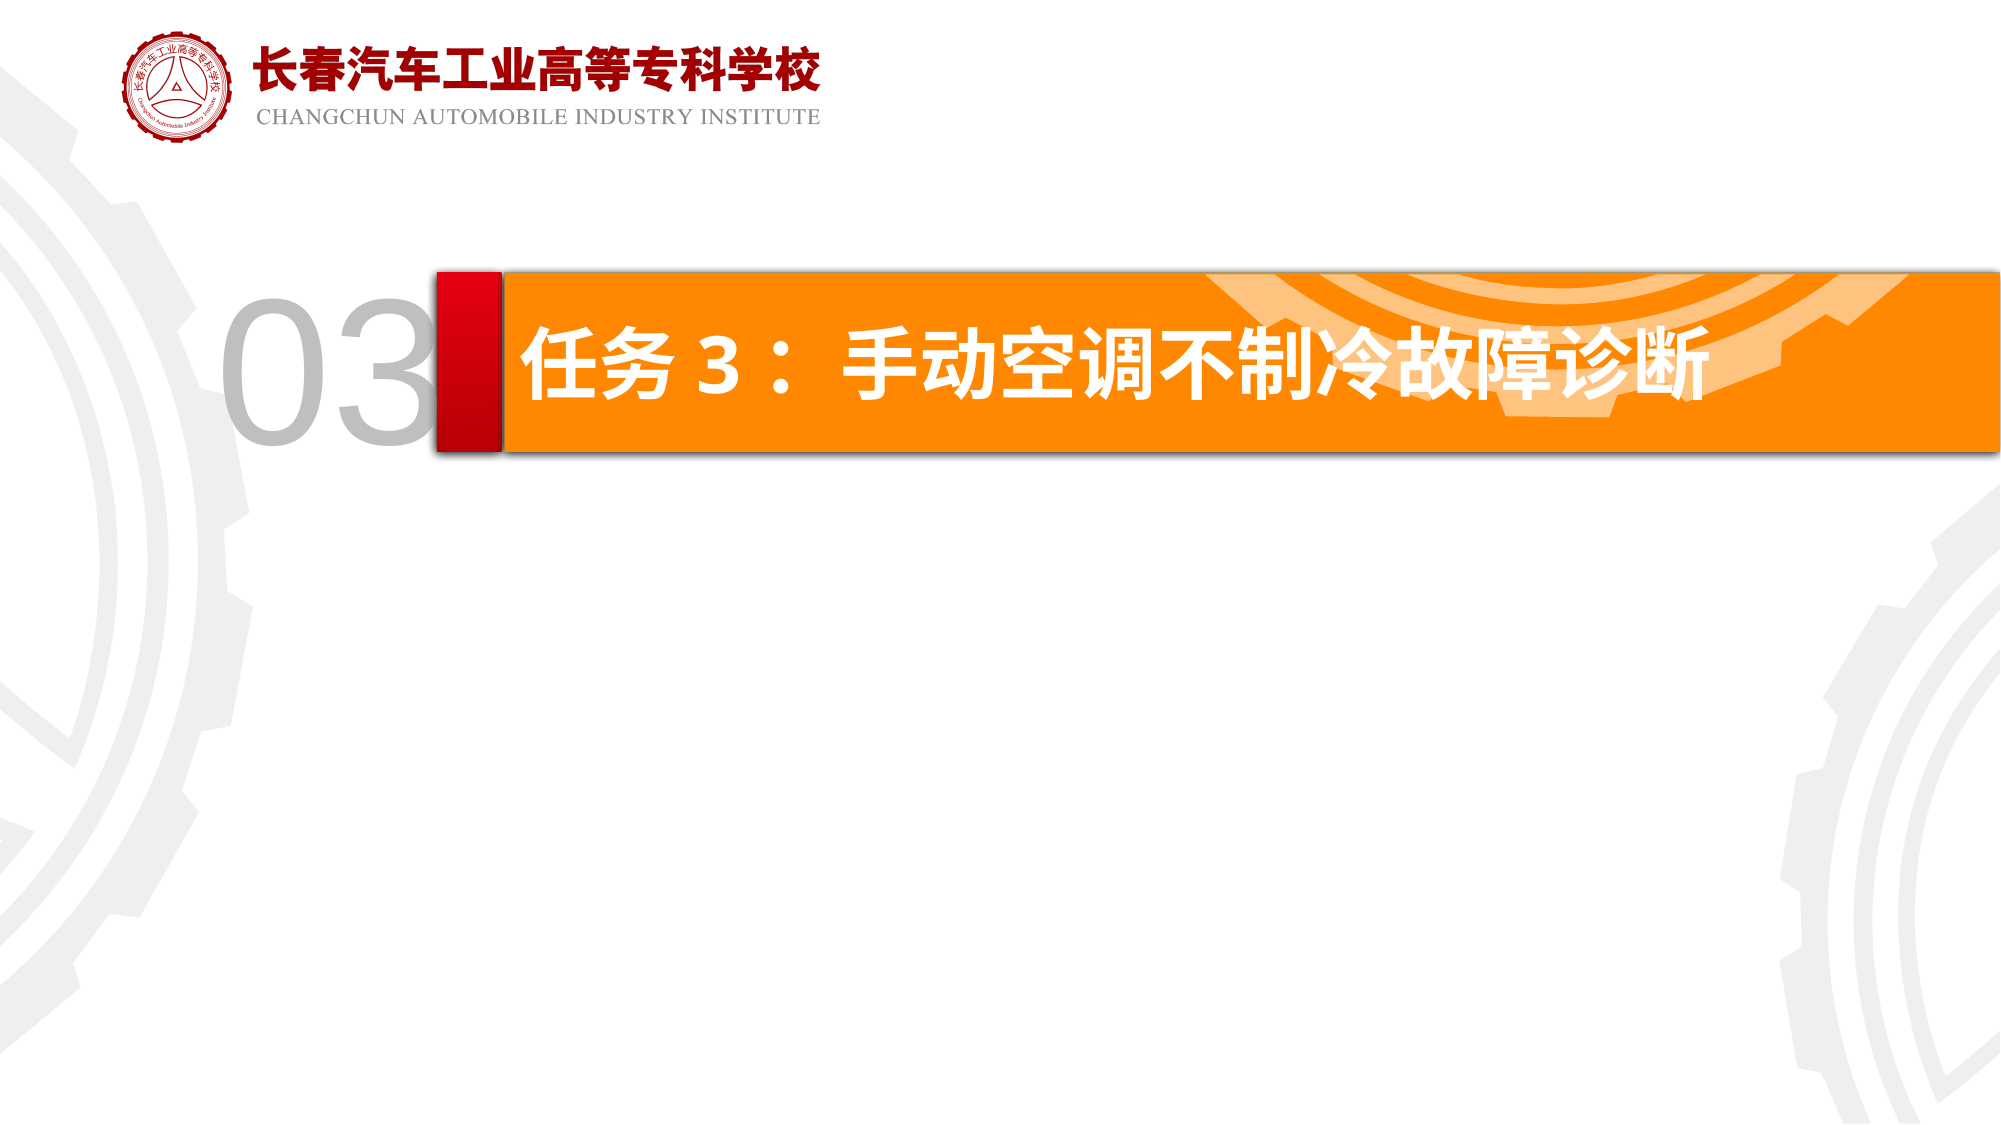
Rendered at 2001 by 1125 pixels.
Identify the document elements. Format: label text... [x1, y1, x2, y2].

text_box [436, 272, 2000, 452]
text_box 03 [200, 228, 546, 494]
picture [121, 31, 821, 143]
